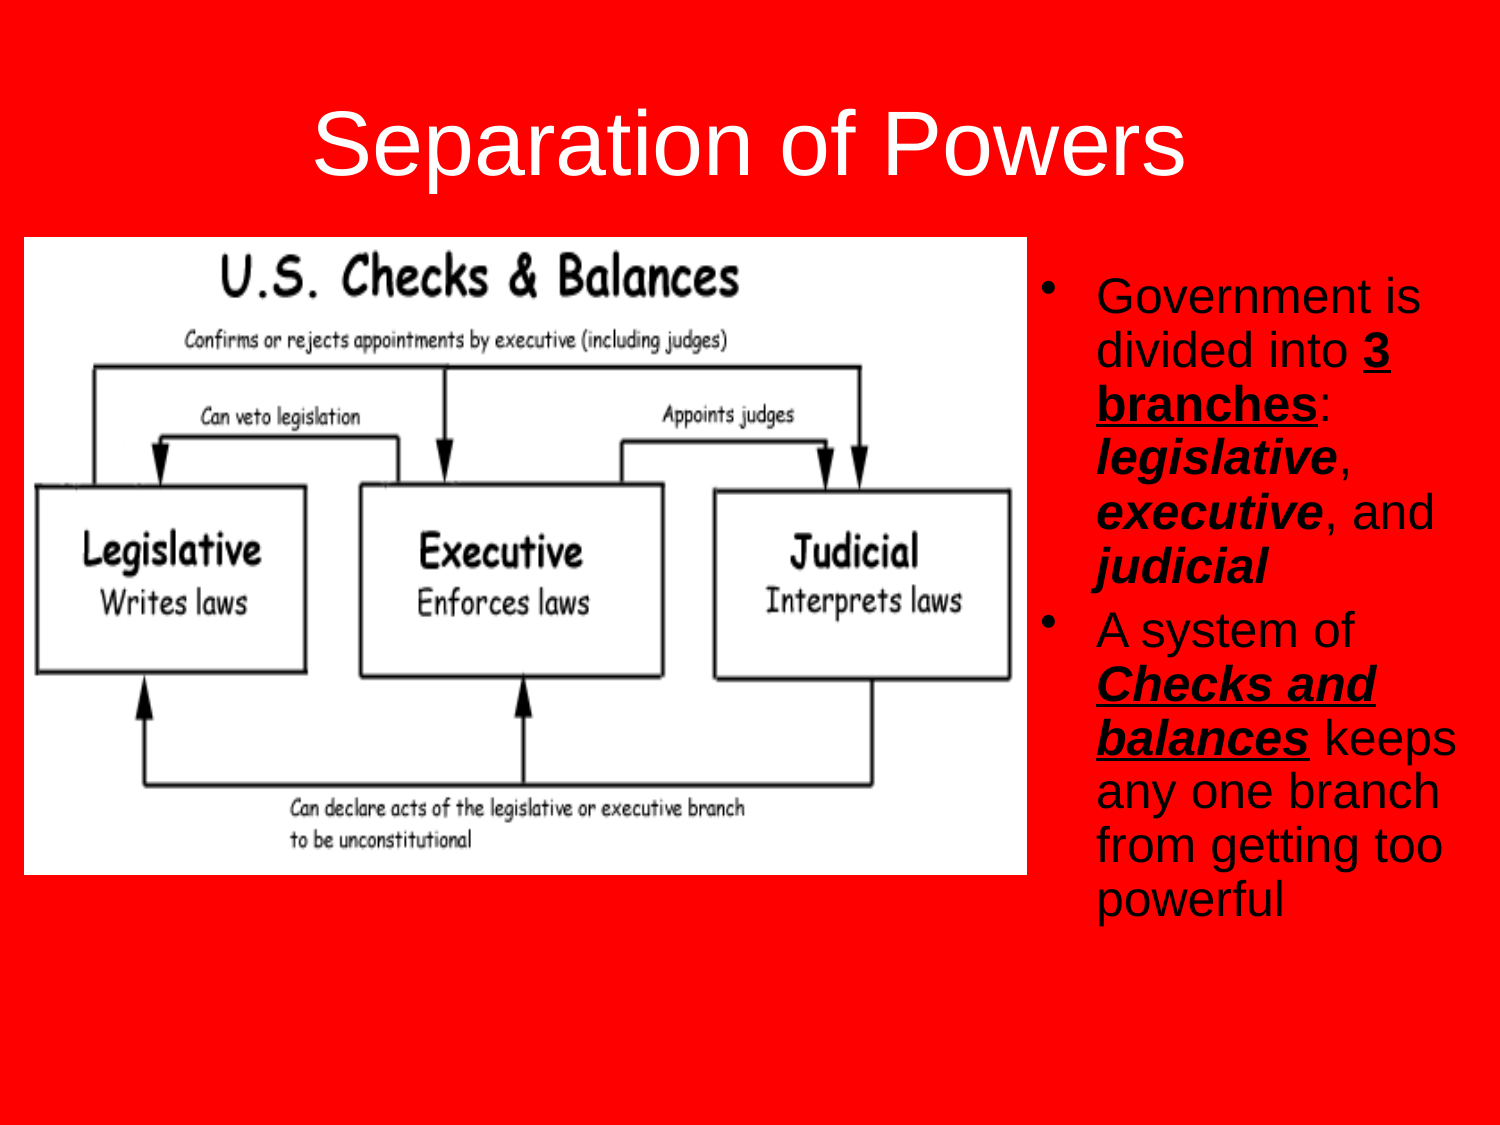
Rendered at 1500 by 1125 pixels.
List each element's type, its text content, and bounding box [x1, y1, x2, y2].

list Government is divided into 3 branches: legislative, executive, and judicial A system of Checks and balances keeps any one branch from getting too powerful [1025, 262, 1475, 1005]
picture [24, 237, 1027, 876]
title Separation of Powers [75, 45, 1425, 233]
